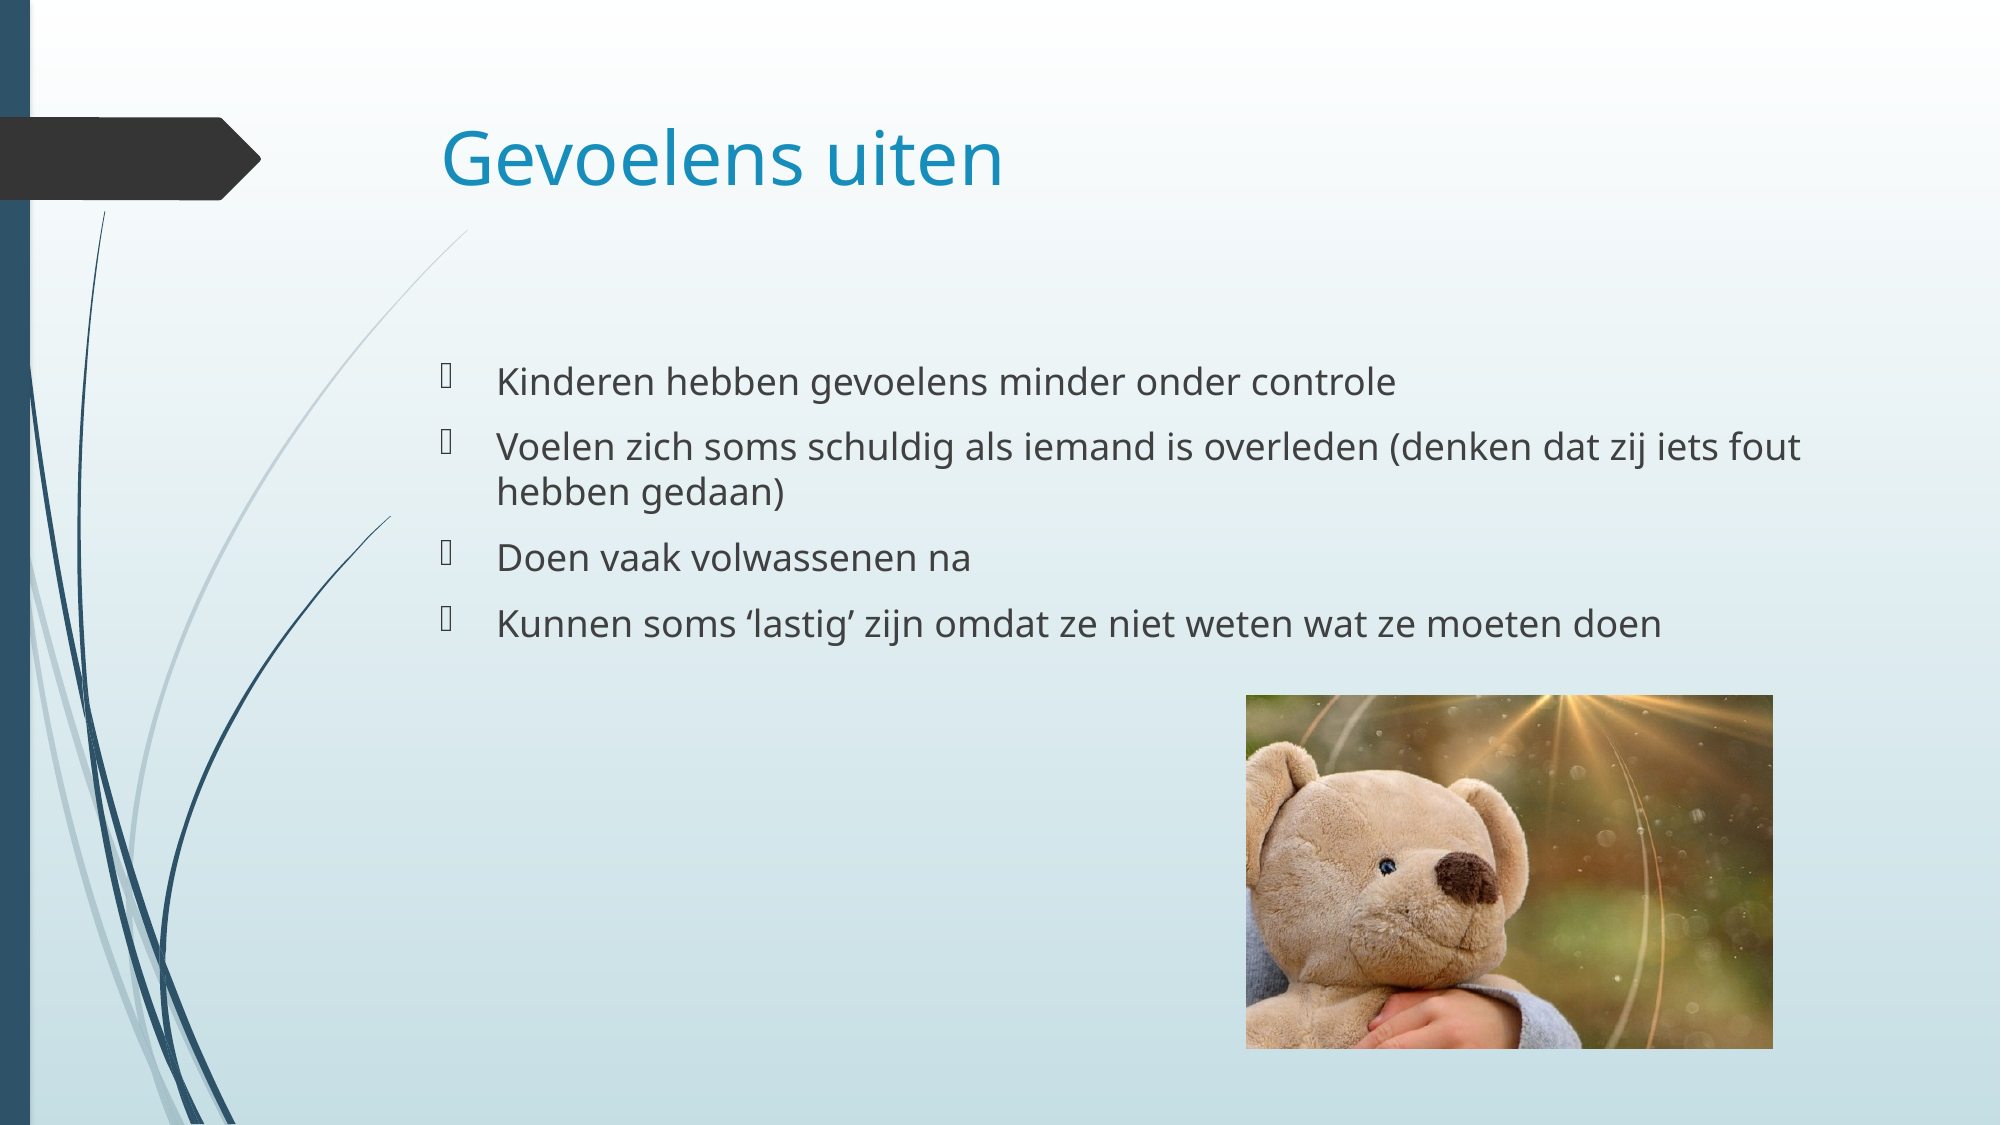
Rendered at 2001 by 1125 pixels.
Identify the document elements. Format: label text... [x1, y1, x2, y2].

list Kinderen hebben gevoelens minder onder controle Voelen zich soms schuldig als iemand is overleden (denken dat zij iets fout hebben gedaan) Doen vaak volwassenen na Kunnen soms ‘lastig’ zijn omdat ze niet weten wat ze moeten doen [424, 350, 1888, 970]
picture [1245, 695, 1773, 1050]
title Gevoelens uiten [425, 102, 1888, 313]
